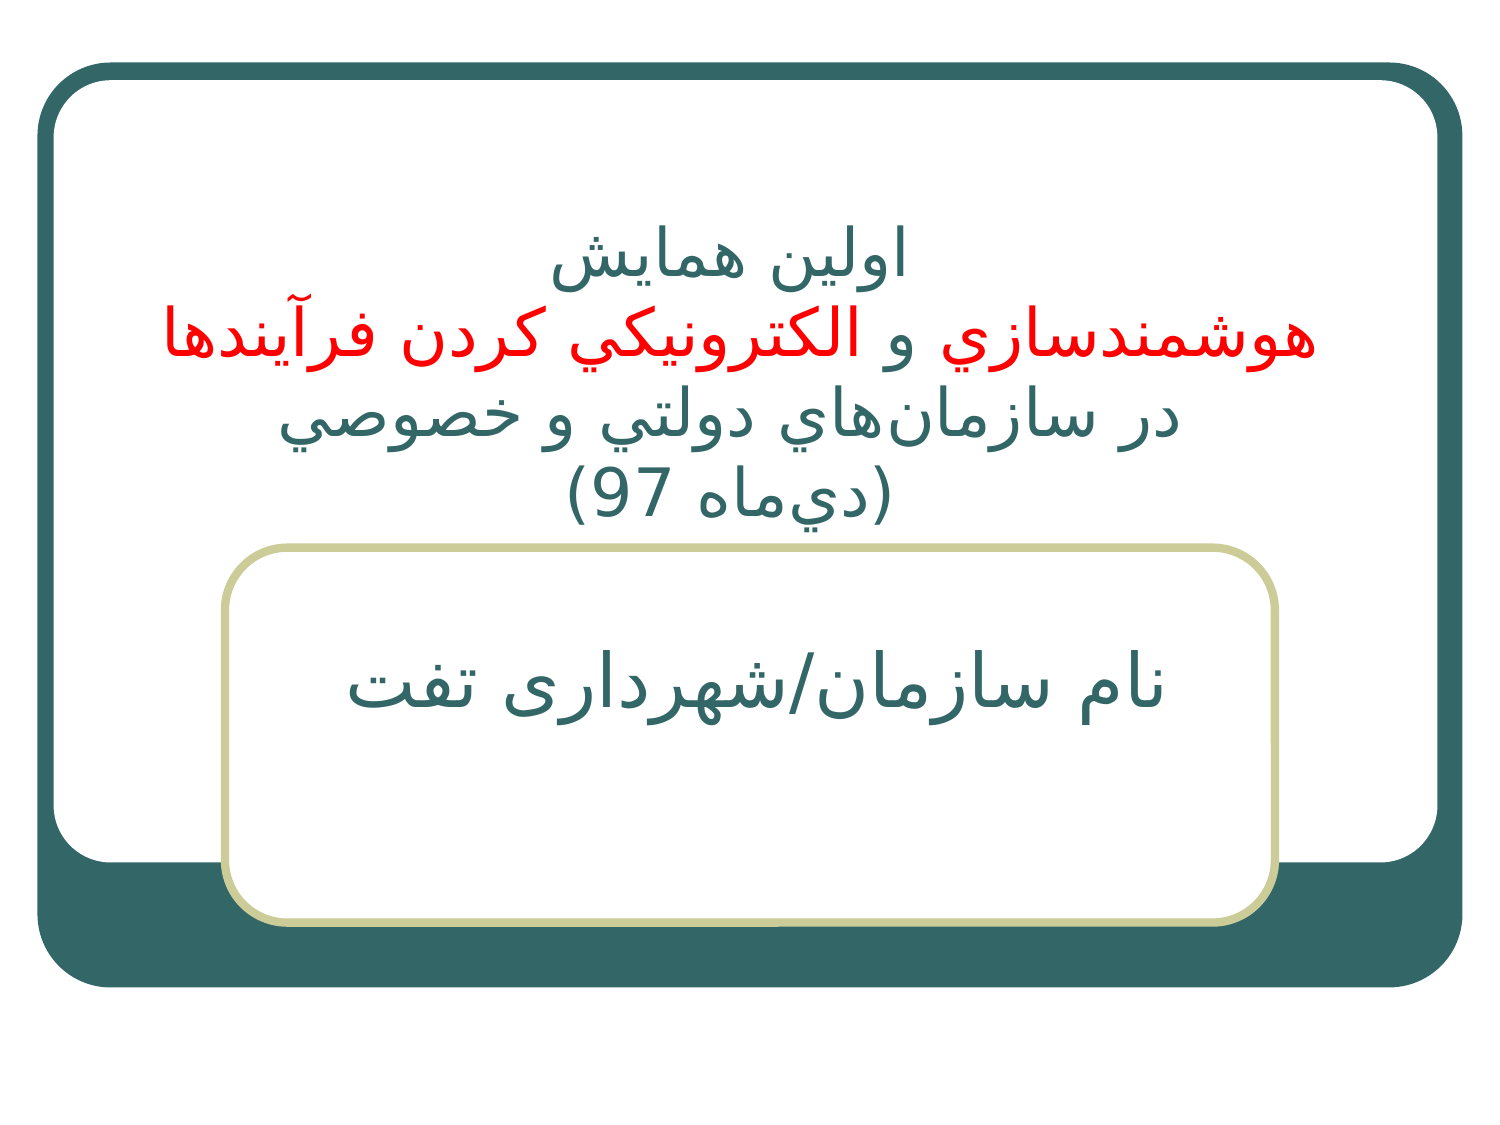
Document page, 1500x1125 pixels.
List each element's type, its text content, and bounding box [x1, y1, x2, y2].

subtitle نام سازمان/شهرداری تفت [137, 562, 1400, 900]
title اولين همايش هوشمندسازي و الكترونيكي كردن فرآيندها در سازمان‌هاي دولتي و خصوصي (دي‌ماه 97) [112, 176, 1348, 563]
